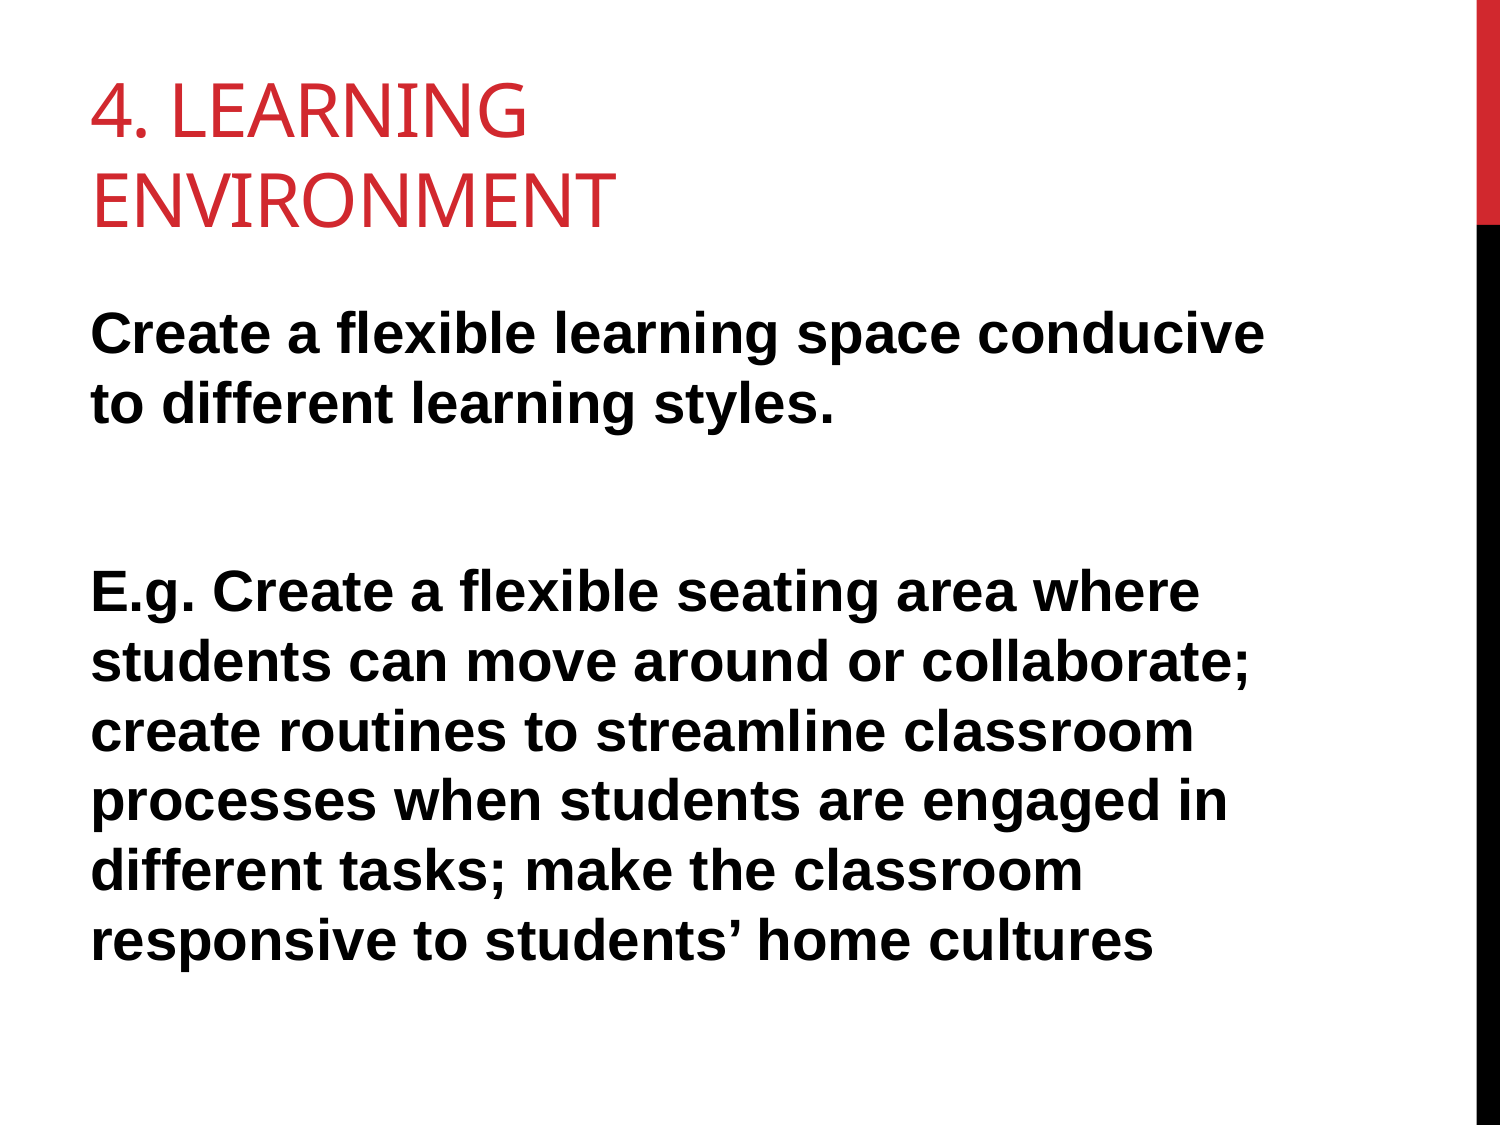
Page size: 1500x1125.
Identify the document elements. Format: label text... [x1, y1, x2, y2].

title 4. Learning Environment [75, 25, 1025, 250]
list Create a flexible learning space conducive to different learning styles. E.g. Create a flexible seating area where students can move around or collaborate; create routines to streamline classroom processes when students are engaged in different tasks; make the classroom responsive to students’ home cultures [75, 287, 1325, 1005]
